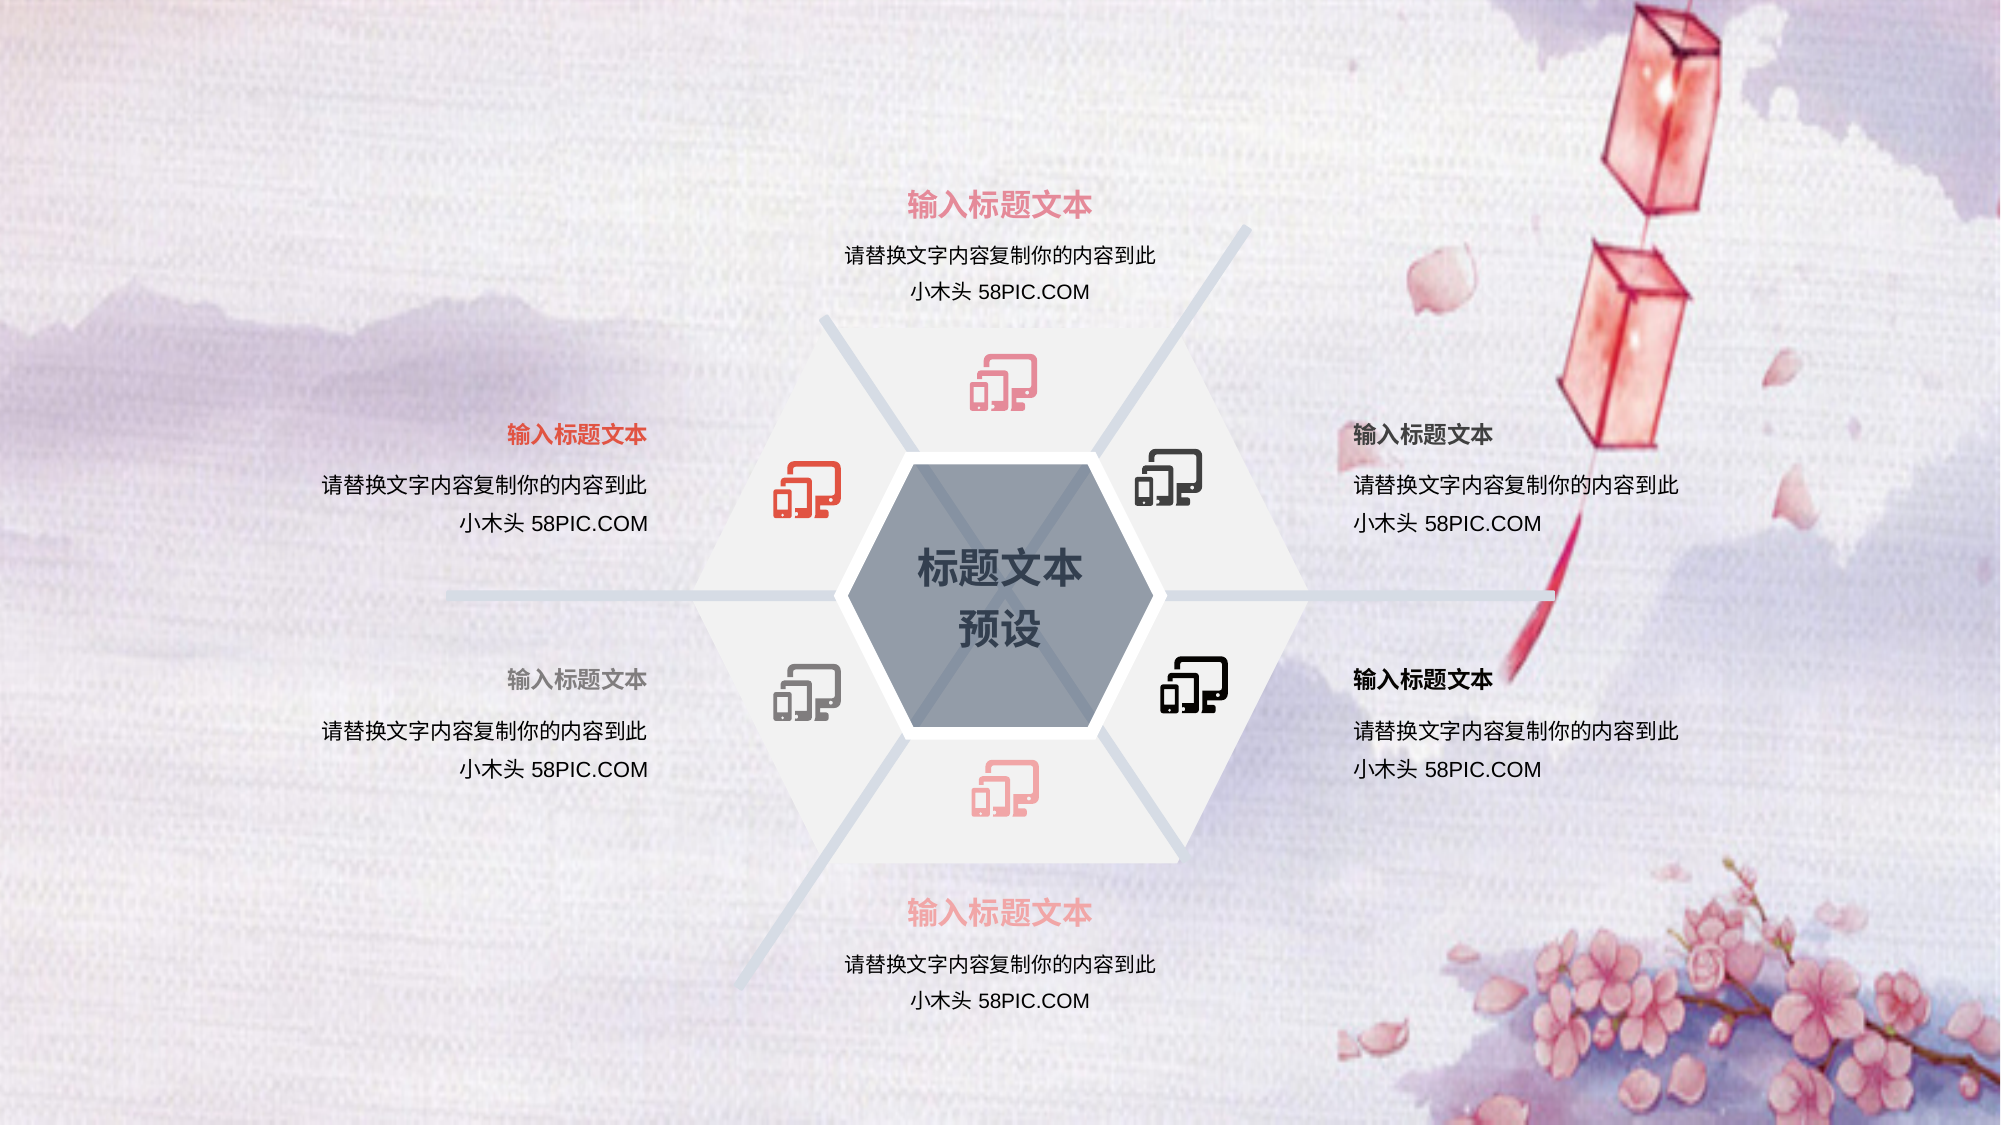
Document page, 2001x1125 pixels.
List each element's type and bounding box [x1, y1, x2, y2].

text_box [446, 149, 1555, 1066]
text_box [1341, 661, 1733, 787]
text_box [273, 661, 660, 787]
picture [0, 0, 2001, 1125]
text_box [835, 888, 1165, 1022]
text_box [1341, 415, 1733, 541]
text_box [835, 180, 1165, 314]
text_box [273, 415, 660, 541]
